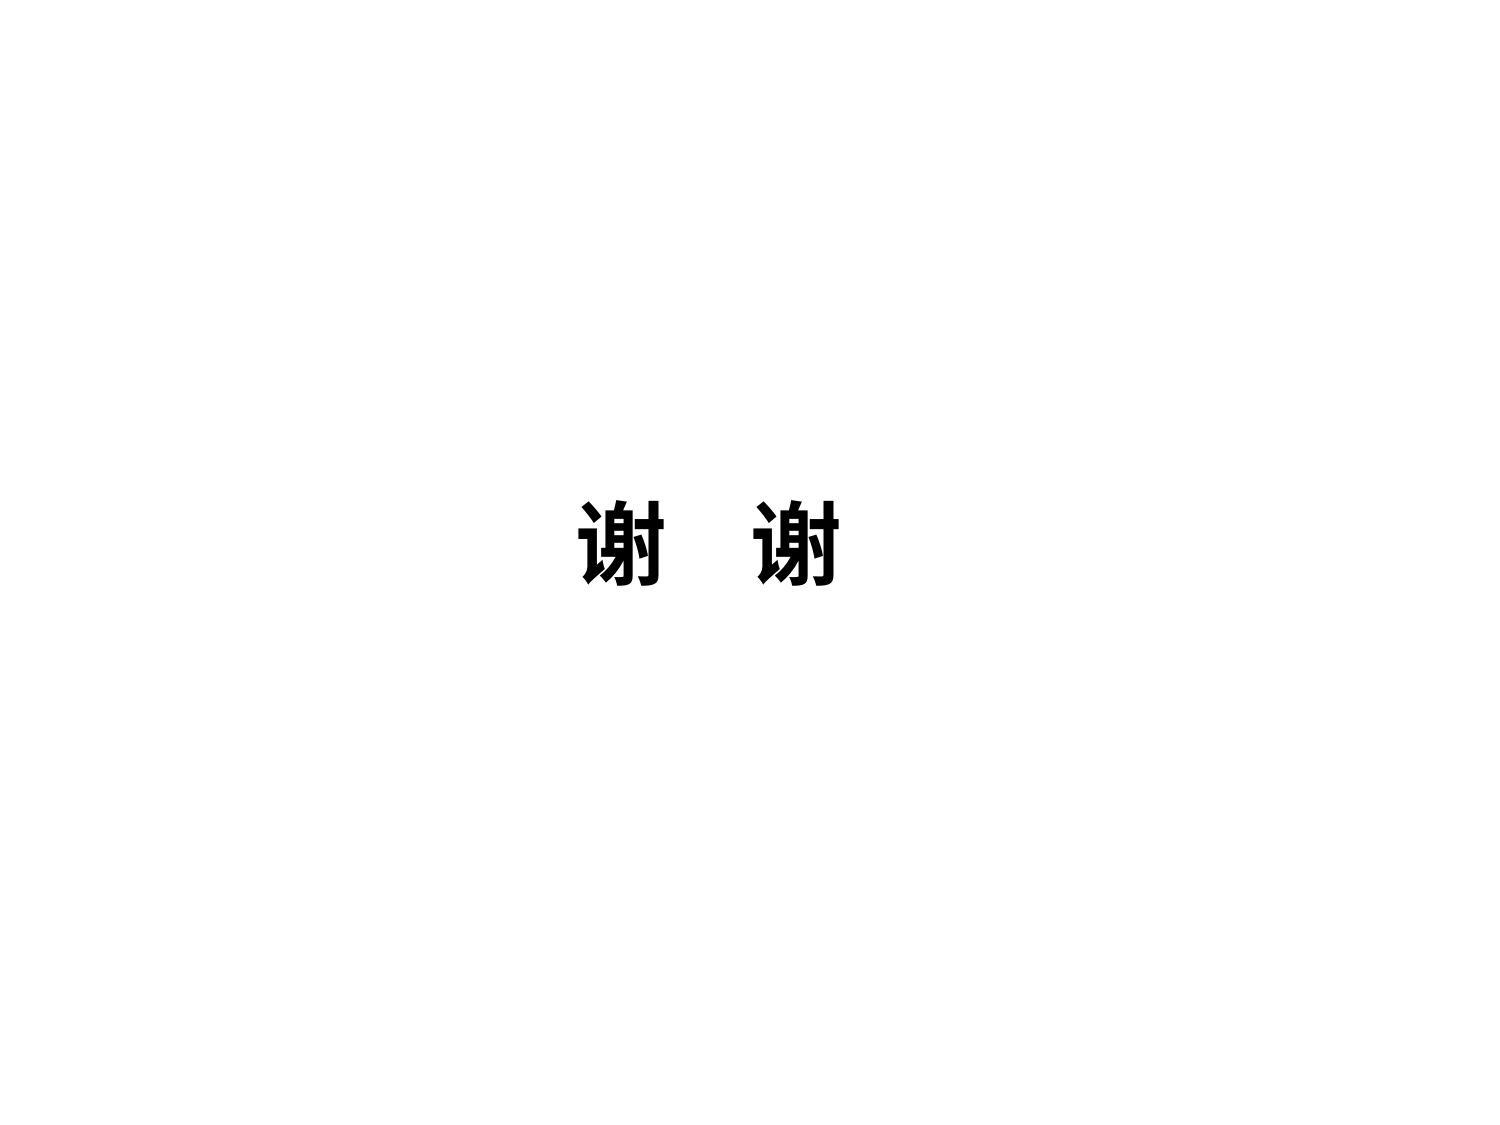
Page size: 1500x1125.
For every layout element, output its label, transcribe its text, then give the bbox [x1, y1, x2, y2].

text_box 谢 谢 [561, 479, 1058, 605]
